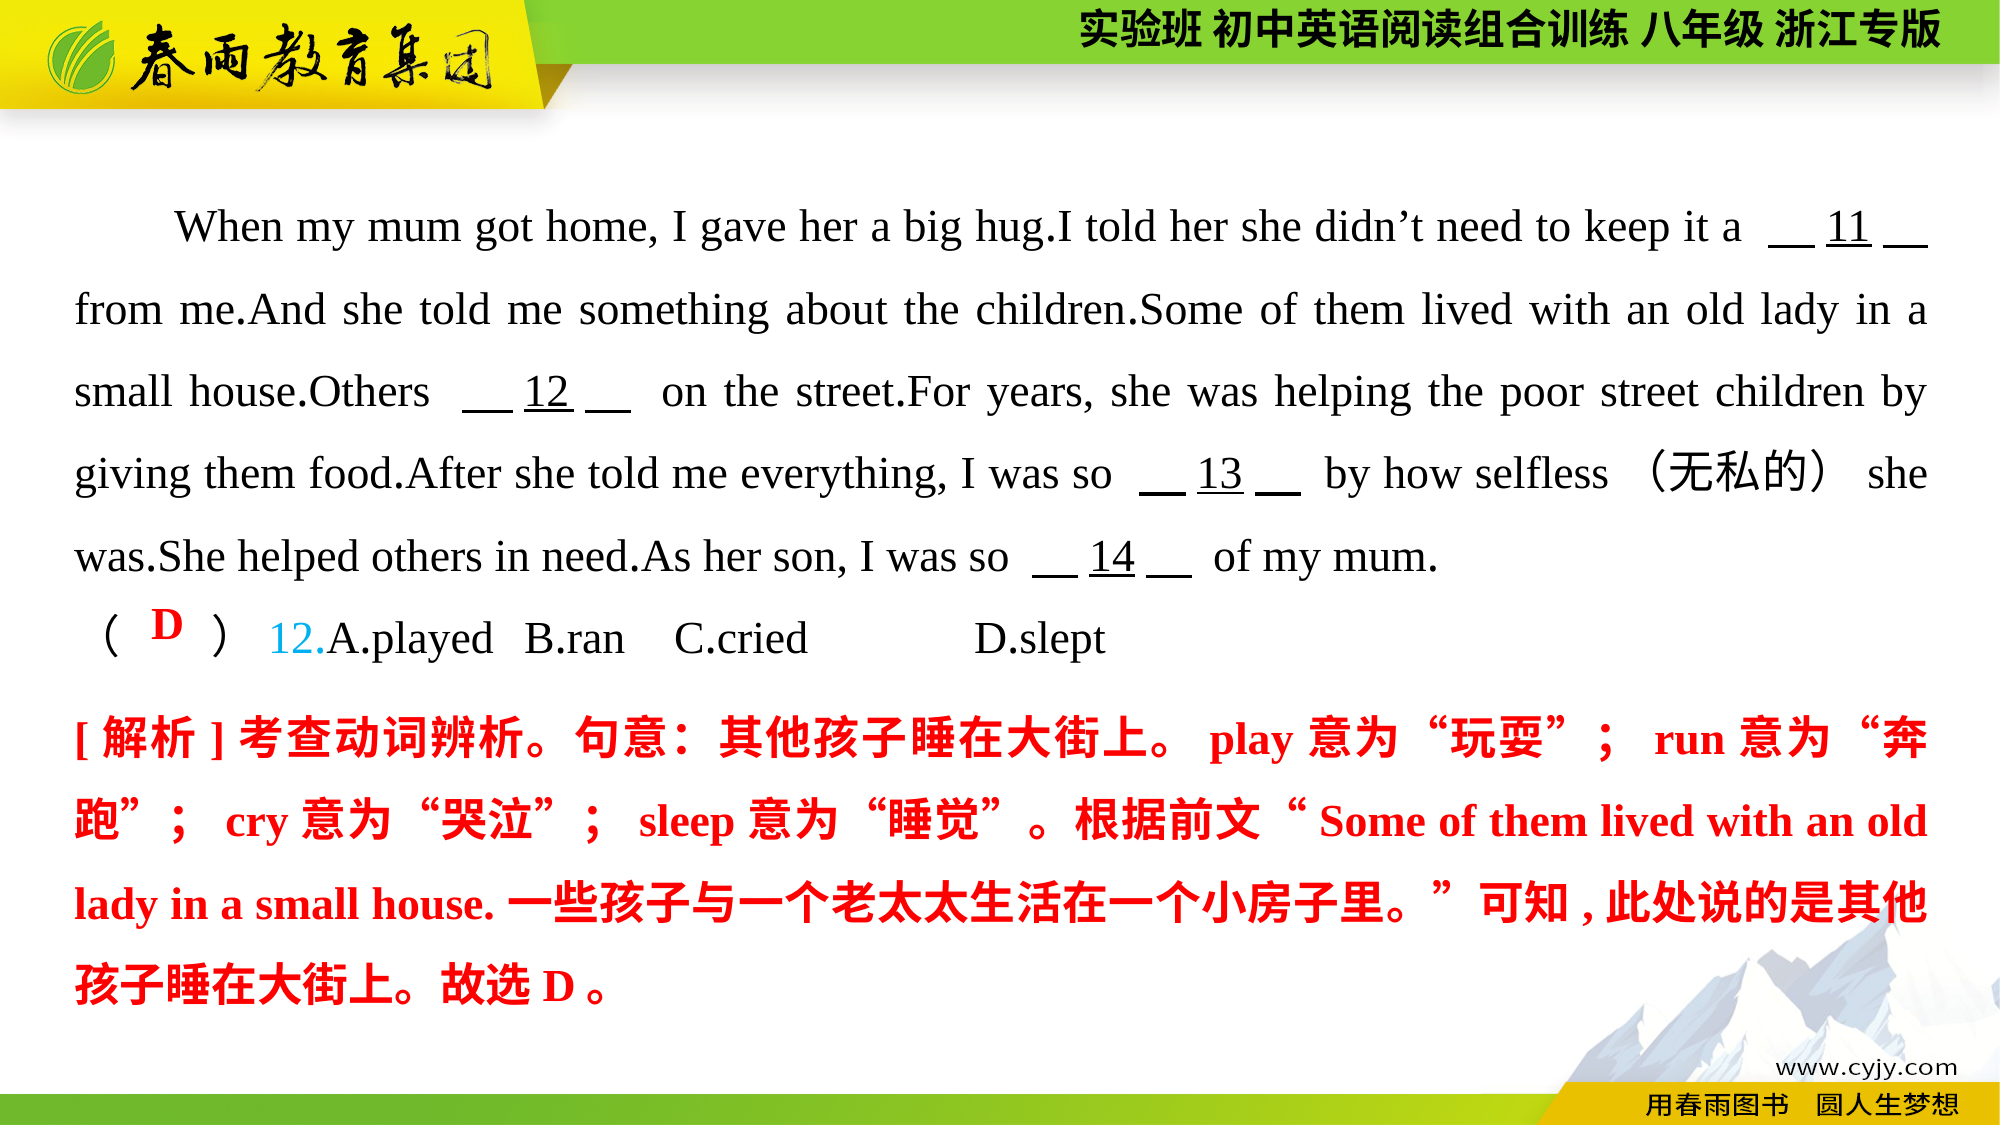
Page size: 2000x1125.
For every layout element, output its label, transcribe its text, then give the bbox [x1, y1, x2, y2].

list When my mum got home, I gave her a big hug.I told her she didn’t need to keep it a 11 from me.And she told me something about the children.Some of them lived with an old lady in a small house.Others 12 on the street.For years, she was helping the poor street children by giving them food.After she told me everything, I was so 13 by how selfless（无私的）she was.She helped others in need.As her son, I was so 14 of my mum. （ ）12.A.played B.ran C.cried D.slept [59, 160, 1944, 666]
text_box [解析]考查动词辨析。句意：其他孩子睡在大街上。play意为“玩耍”；run意为“奔跑”；cry意为“哭泣”；sleep意为“睡觉”。根据前文“Some of them lived with an old lady in a small house.一些孩子与一个老太太生活在一个小房子里。”可知,此处说的是其他孩子睡在大街上。故选D。 [59, 673, 1944, 1019]
text_box D [136, 586, 199, 656]
picture [0, 0, 2000, 1125]
